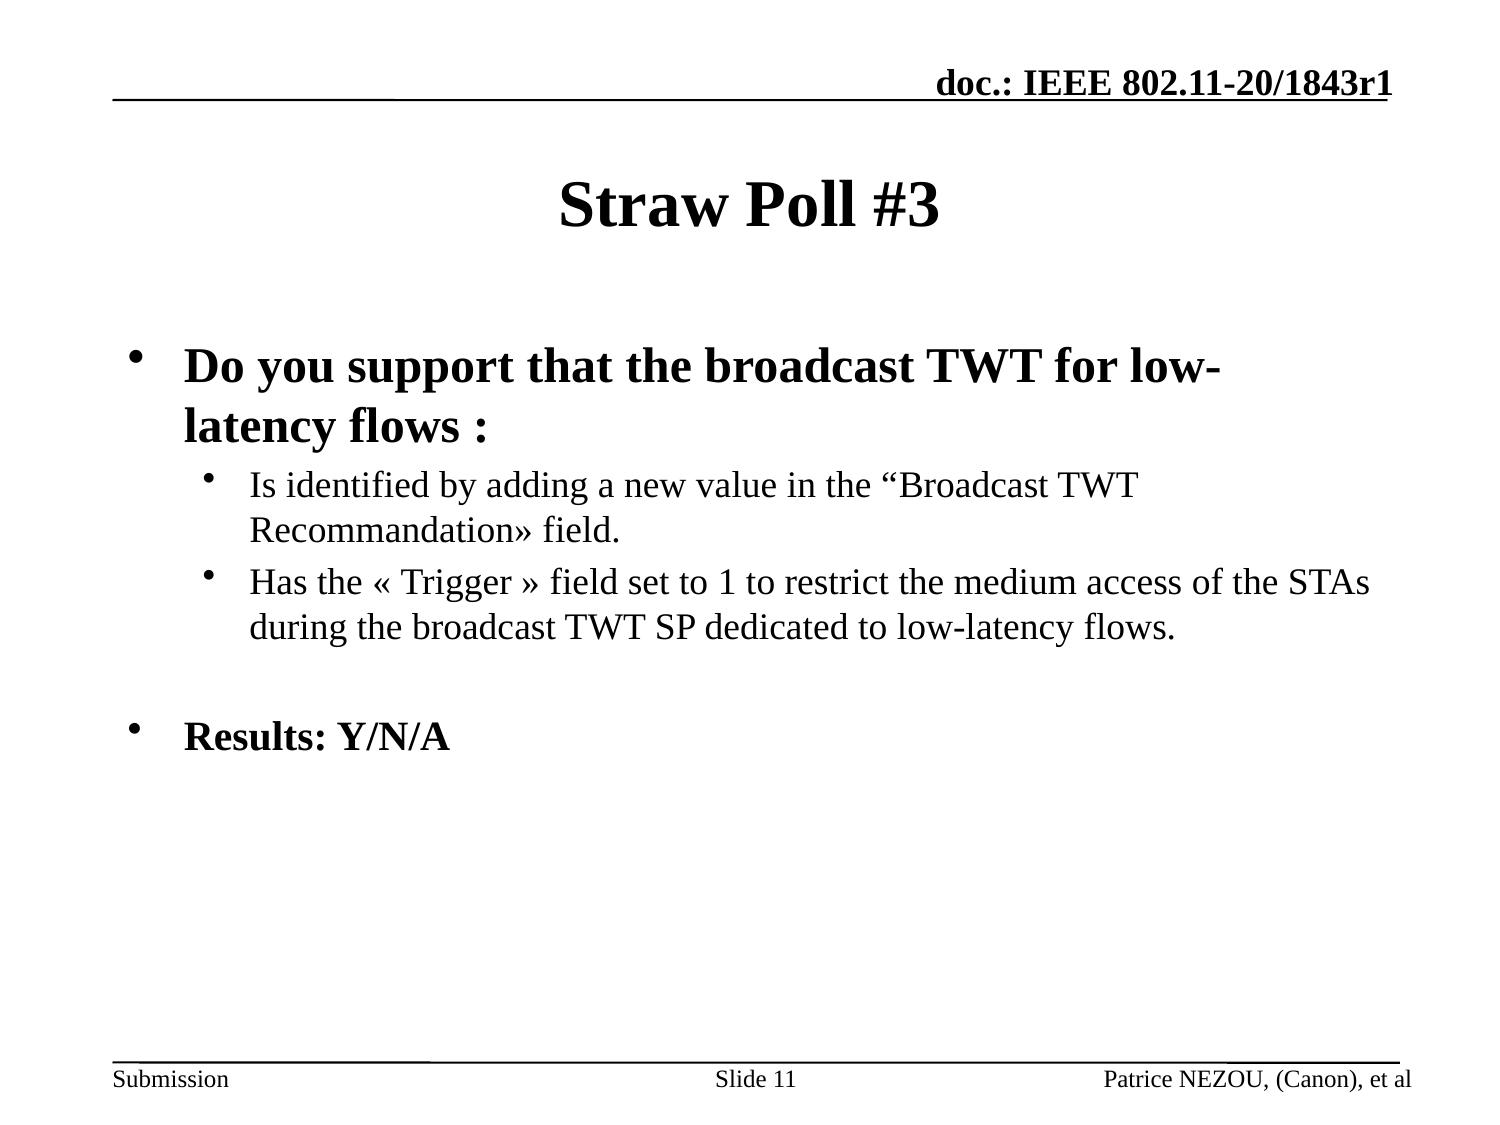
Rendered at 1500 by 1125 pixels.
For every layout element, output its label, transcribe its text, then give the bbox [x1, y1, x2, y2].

text_box Do you support that the broadcast TWT for low-latency flows : Is identified by adding a new value in the “Broadcast TWT Recommandation» field. Has the « Trigger » field set to 1 to restrict the medium access of the STAs during the broadcast TWT SP dedicated to low-latency flows. Results: Y/N/A [112, 324, 1388, 663]
text_box Straw Poll #3 [112, 112, 1388, 288]
footer Patrice NEZOU, (Canon), et al [977, 1061, 1413, 1101]
slide_number Slide 11 [712, 1061, 800, 1123]
